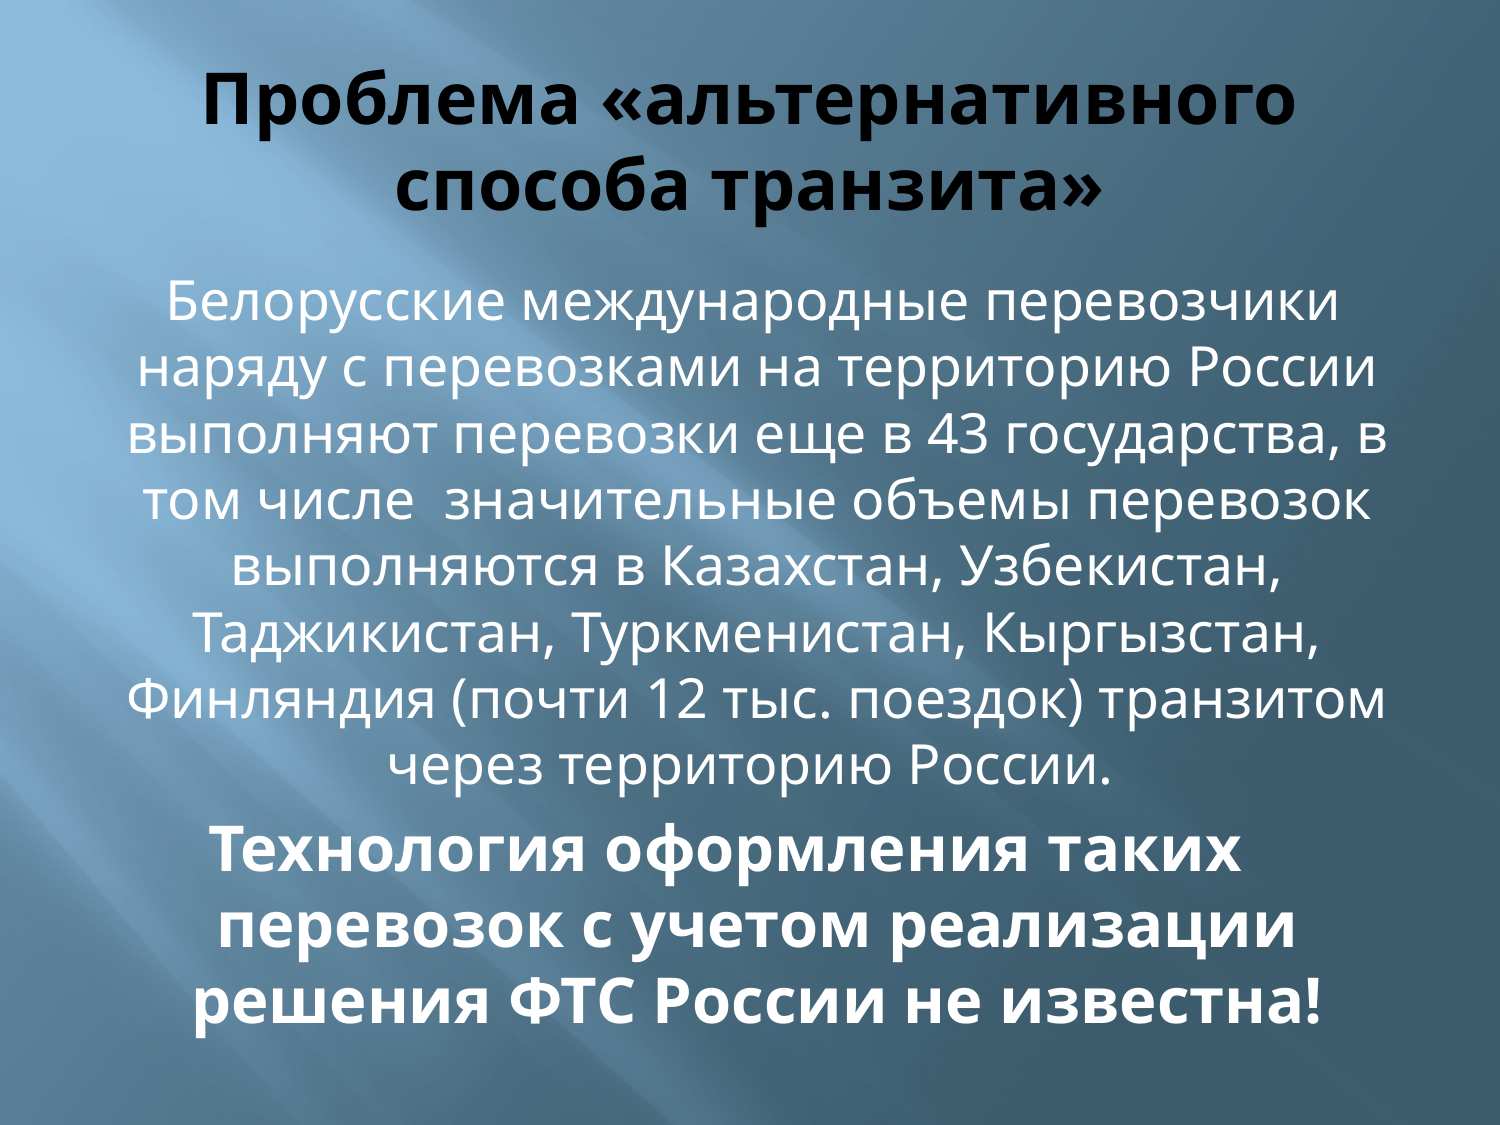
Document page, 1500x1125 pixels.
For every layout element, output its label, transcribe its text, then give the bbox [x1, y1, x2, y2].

list Белорусские международные перевозчики наряду с перевозками на территорию России выполняют перевозки еще в 43 государства, в том числе значительные объемы перевозок выполняются в Казахстан, Узбекистан, Таджикистан, Туркменистан, Кыргызстан, Финляндия (почти 12 тыс. поездок) транзитом через территорию России. Технология оформления таких перевозок с учетом реализации решения ФТС России не известна! [23, 257, 1407, 1067]
title Проблема «альтернативного способа транзита» [75, 45, 1425, 233]
